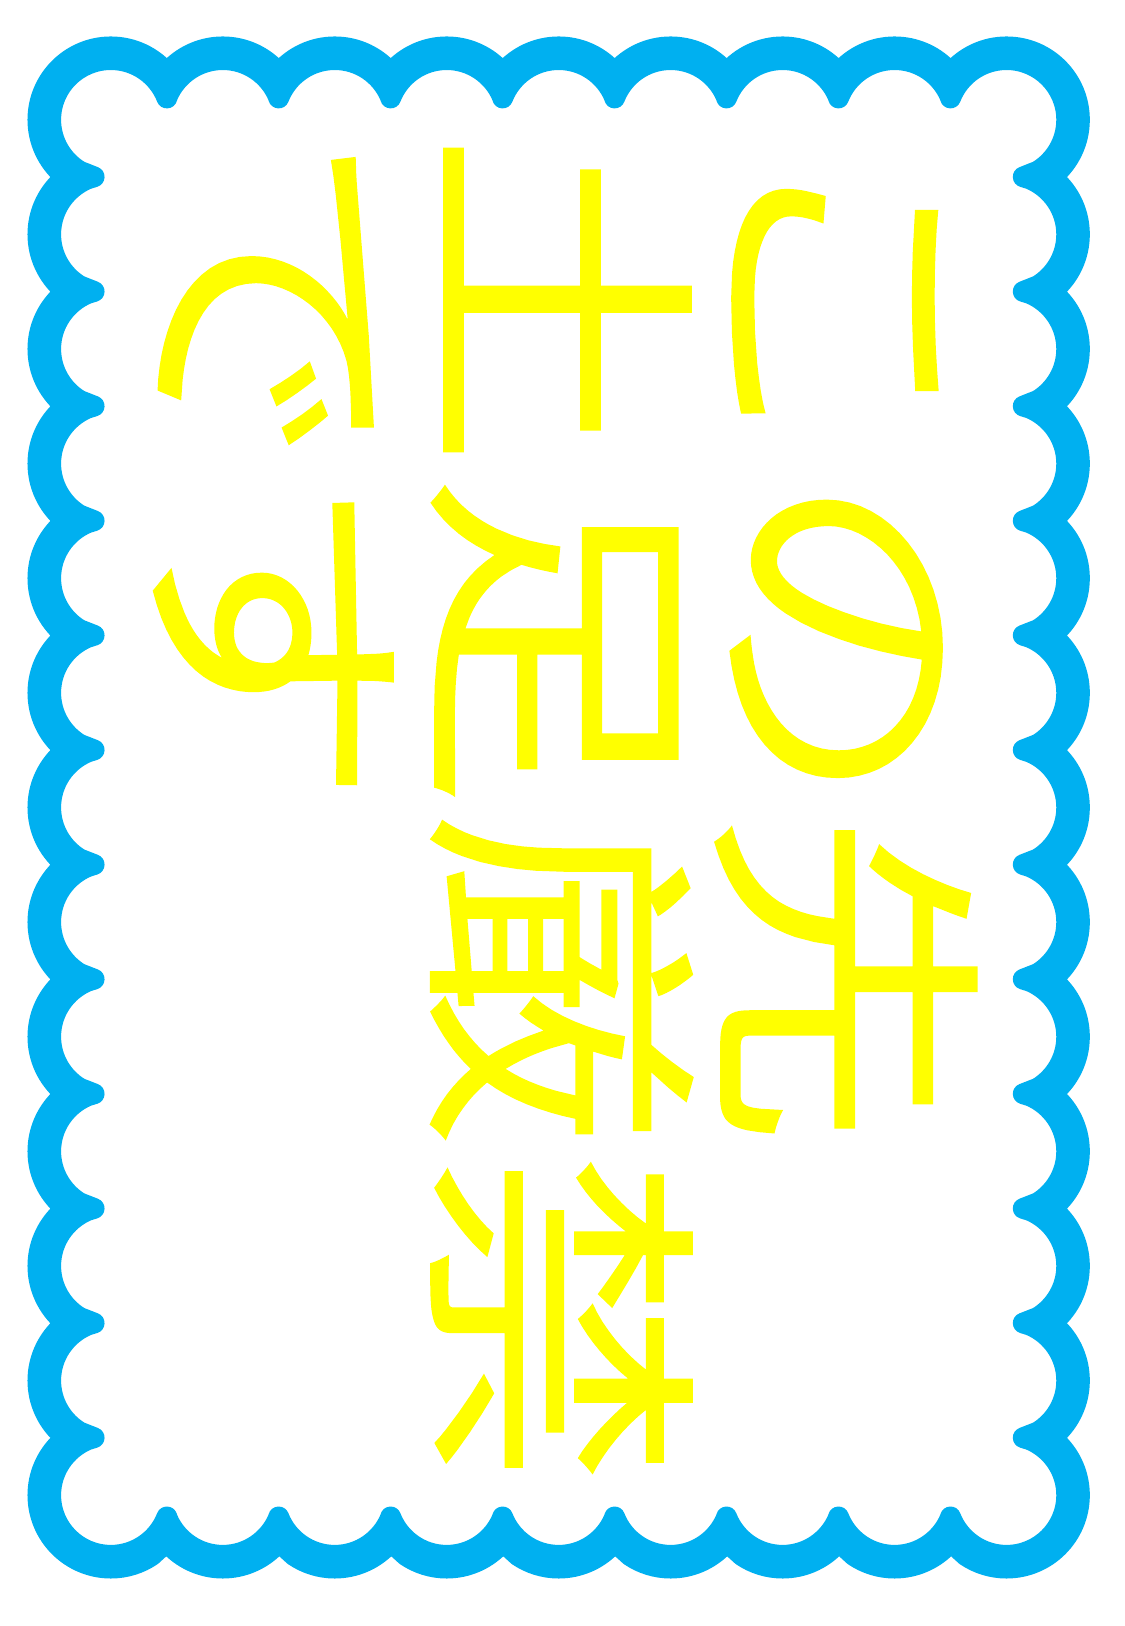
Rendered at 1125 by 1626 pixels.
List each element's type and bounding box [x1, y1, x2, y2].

text_box [35, 44, 1082, 1571]
